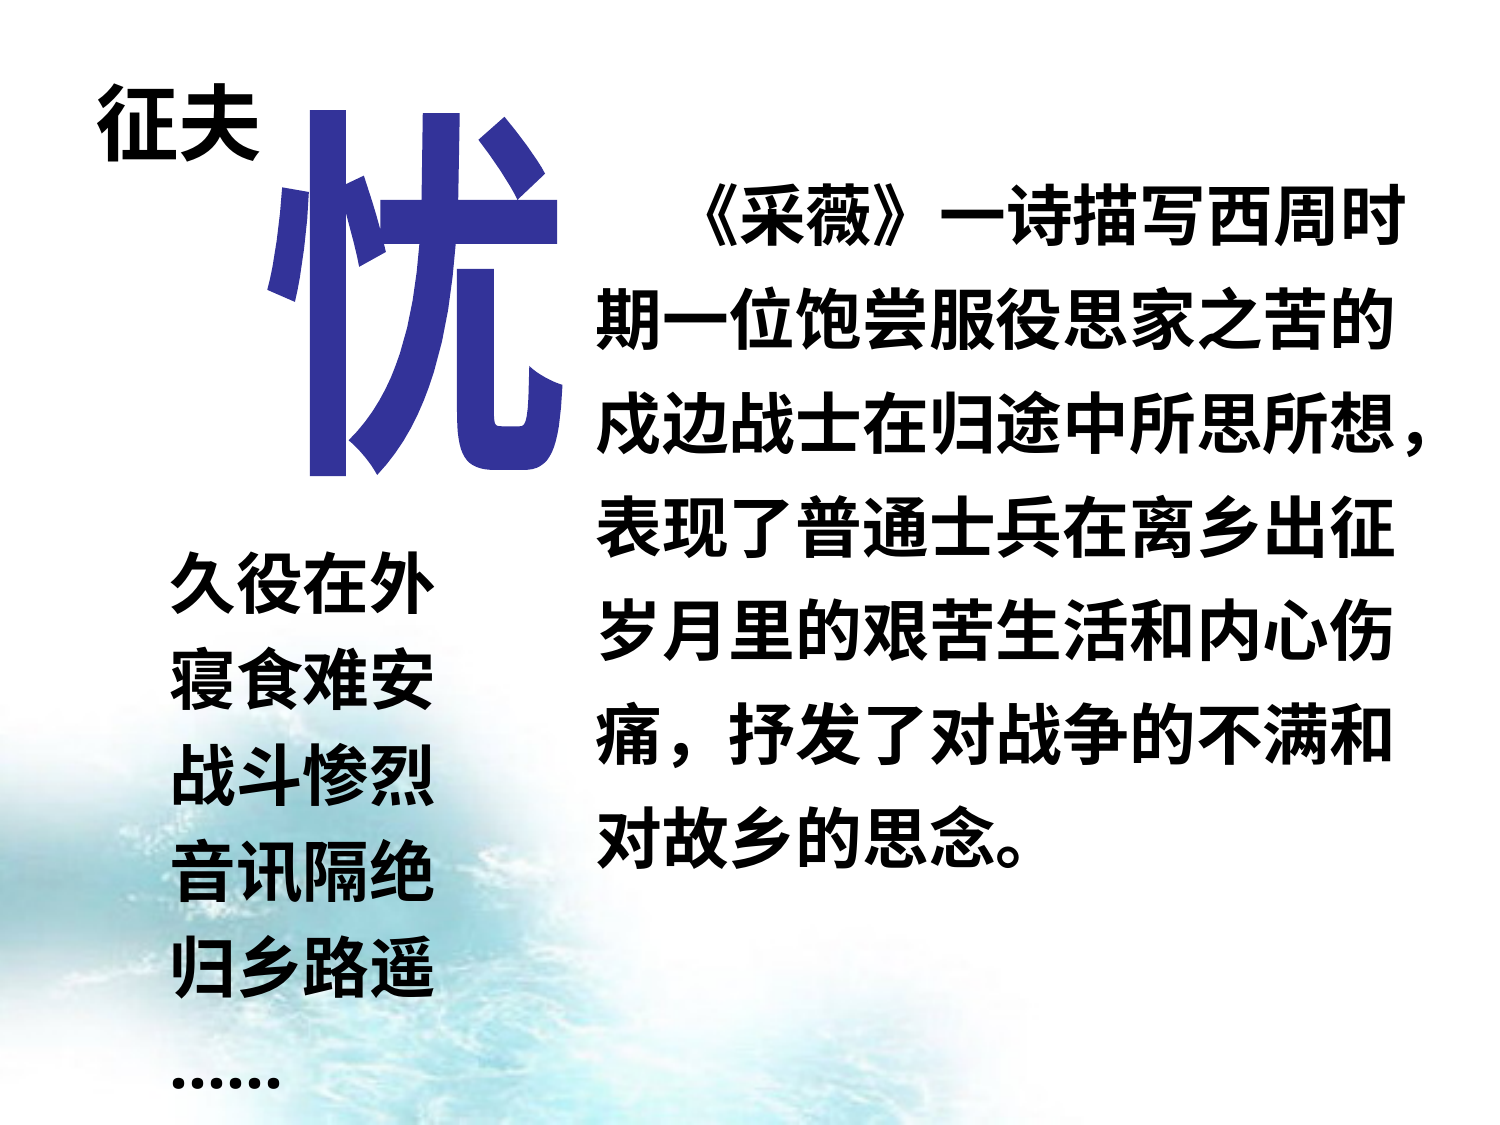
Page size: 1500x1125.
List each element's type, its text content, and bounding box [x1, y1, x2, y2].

text_box 征夫 [80, 63, 376, 179]
text_box 《采薇》一诗描写西周时期一位饱尝服役思家之苦的戍边战士在归途中所思所想，表现了普通士兵在离乡出征岁月里的艰苦生活和内心伤痛，抒发了对战争的不满和对故乡的思念。 [580, 142, 1450, 885]
text_box 久役在外 寝食难安 战斗惨烈 音讯隔绝 归乡路遥 …… [104, 518, 642, 1109]
picture [0, 0, 1500, 1125]
